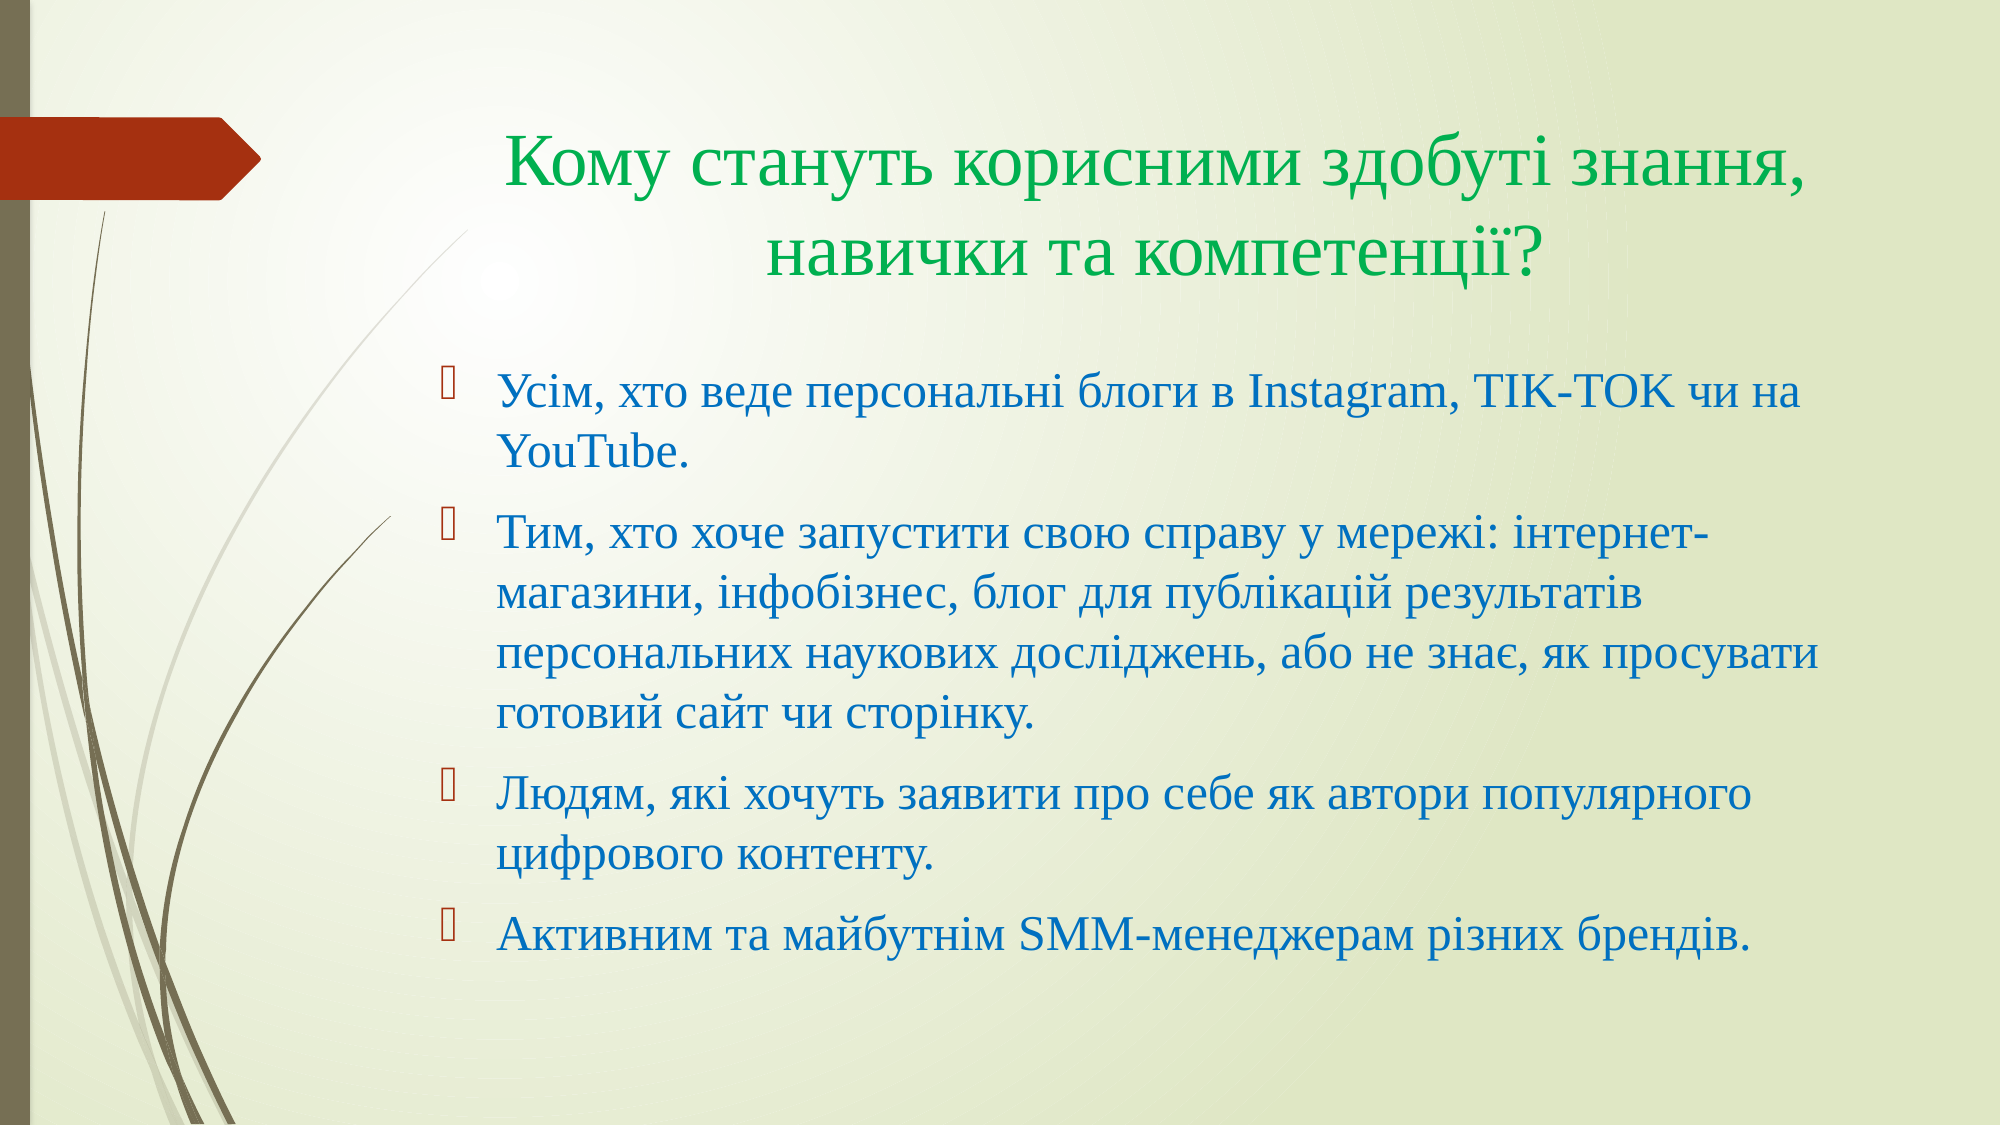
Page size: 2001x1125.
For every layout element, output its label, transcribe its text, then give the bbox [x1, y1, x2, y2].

list Усім, хто веде персональні блоги в Instagram, TIK-TOK чи на YouTube. Тим, хто хоче запустити свою справу у мережі: інтернет-магазини, інфобізнес, блог для публікацій результатів персональних наукових досліджень, або не знає, як просувати готовий сайт чи сторінку. Людям, які хочуть заявити про себе як автори популярного цифрового контенту. Активним та майбутнім SMM-менеджерам різних брендів. [424, 350, 1888, 970]
title Кому стануть корисними здобуті знання, навички та компетенції? [425, 102, 1888, 313]
